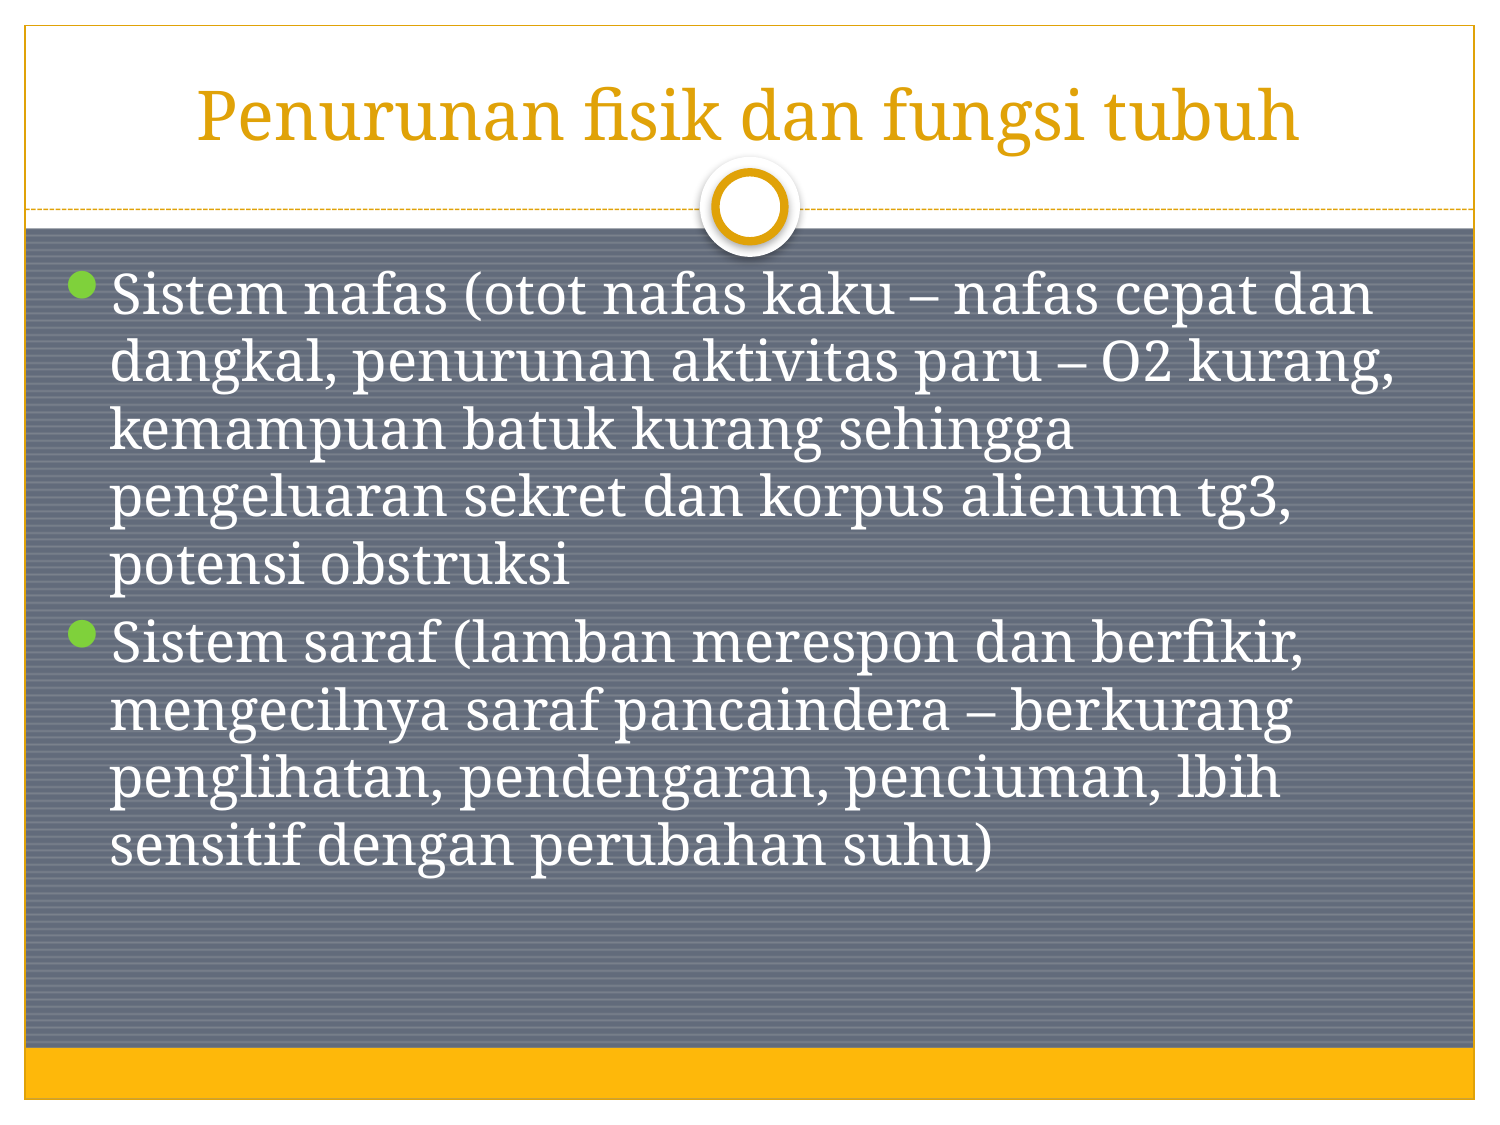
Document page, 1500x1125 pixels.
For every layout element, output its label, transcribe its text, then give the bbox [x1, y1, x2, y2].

list Sistem nafas (otot nafas kaku – nafas cepat dan dangkal, penurunan aktivitas paru – O2 kurang, kemampuan batuk kurang sehingga pengeluaran sekret dan korpus alienum tg3, potensi obstruksi Sistem saraf (lamban merespon dan berfikir, mengecilnya saraf pancaindera – berkurang penglihatan, pendengaran, penciuman, lbih sensitif dengan perubahan suhu) [49, 250, 1445, 1001]
title Penurunan fisik dan fungsi tubuh [49, 37, 1450, 162]
